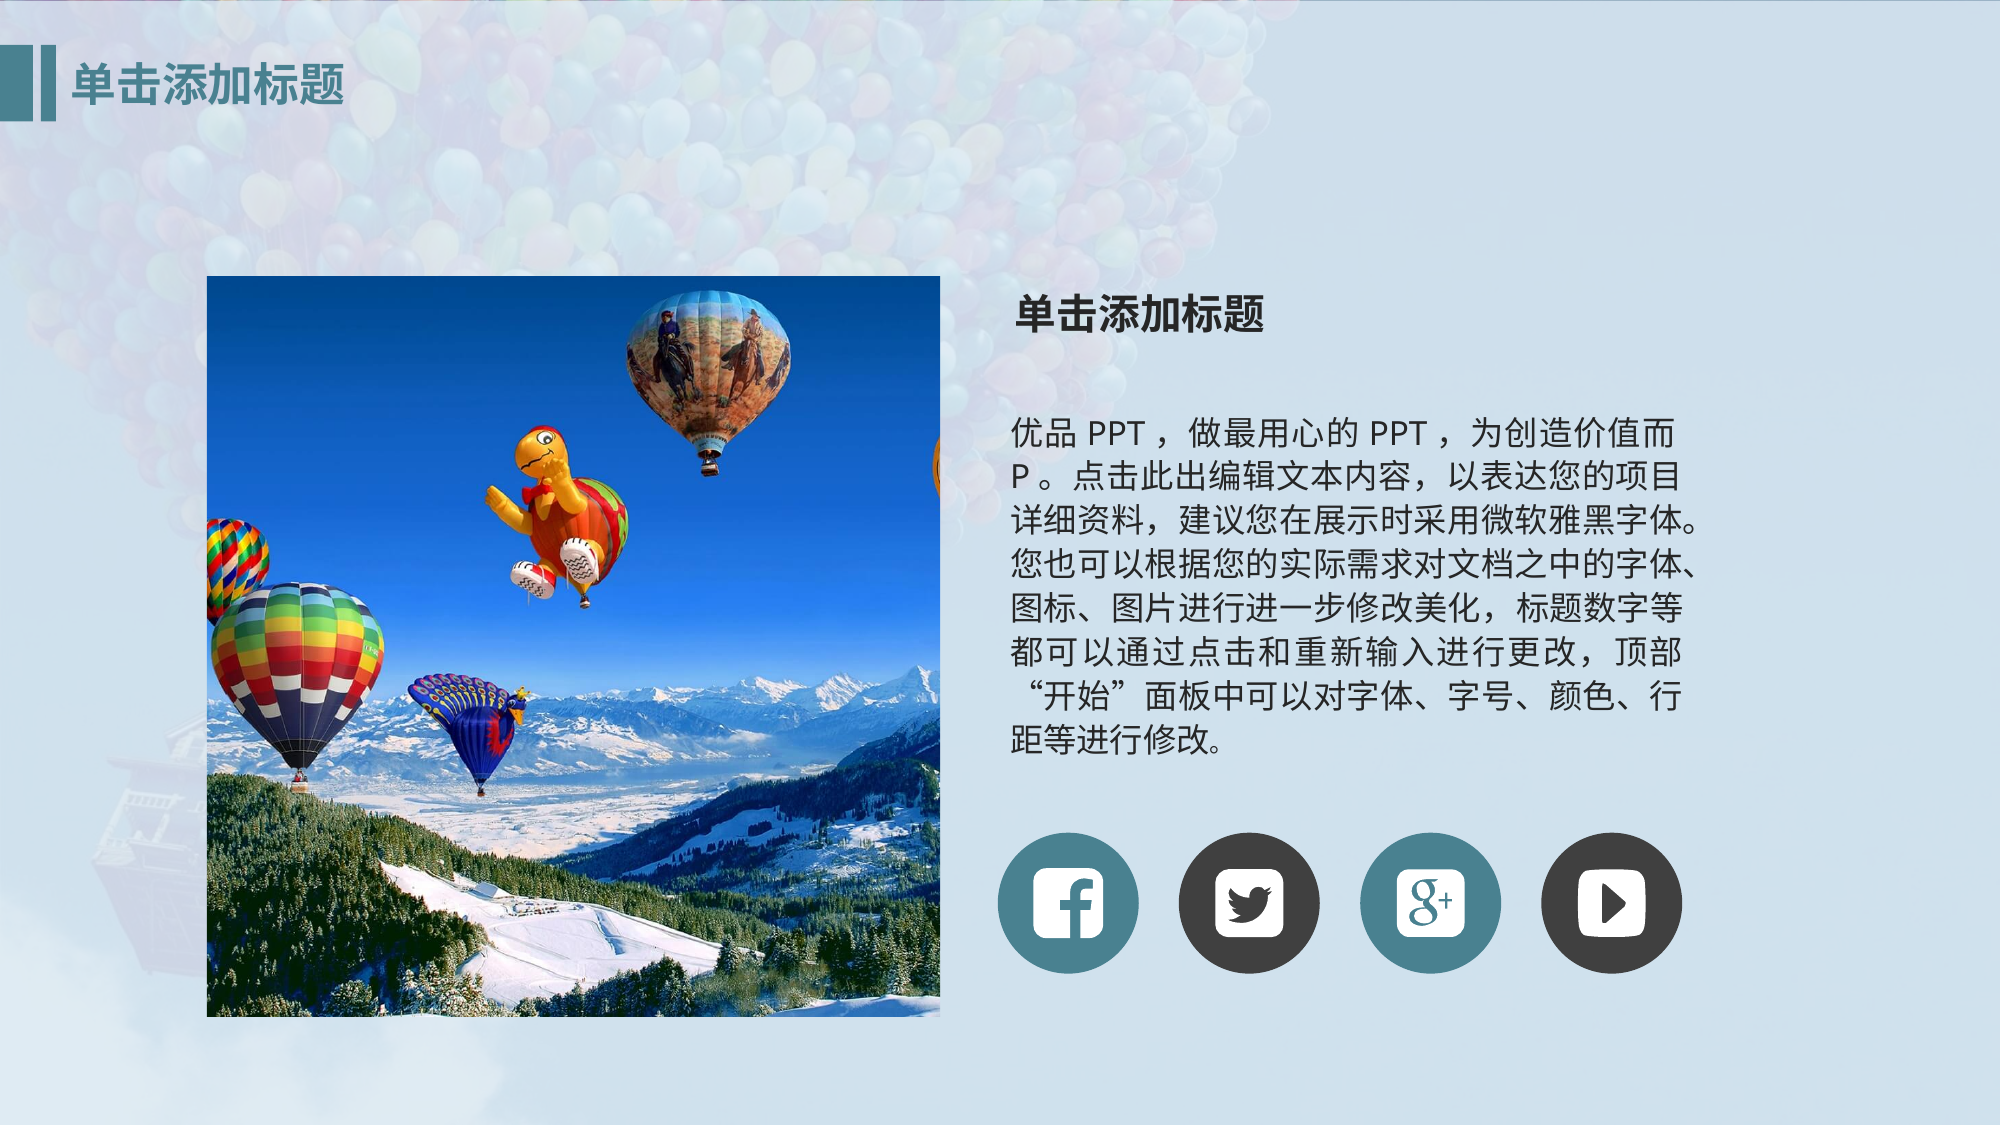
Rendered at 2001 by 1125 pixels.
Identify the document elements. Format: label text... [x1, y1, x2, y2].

text_box [1033, 868, 1104, 939]
text_box [1177, 831, 1321, 975]
text_box [1540, 831, 1684, 975]
text_box [1215, 869, 1284, 938]
picture [206, 276, 941, 1017]
text_box 单击添加标题 [55, 47, 460, 118]
text_box [1577, 869, 1646, 937]
text_box [1359, 831, 1503, 975]
text_box [996, 831, 1140, 975]
text_box [1396, 869, 1465, 937]
text_box 单击添加标题 [999, 292, 1306, 333]
text_box 优品PPT，做最用心的PPT，为创造价值而P。点击此出编辑文本内容，以表达您的项目详细资料，建议您在展示时采用微软雅黑字体。您也可以根据您的实际需求对文档之中的字体、图标、图片进行进一步修改美化，标题数字等都可以通过点击和重新输入进行更改，顶部“开始”面板中可以对字体、字号、颜色、行距等进行修改。 [995, 400, 1699, 767]
